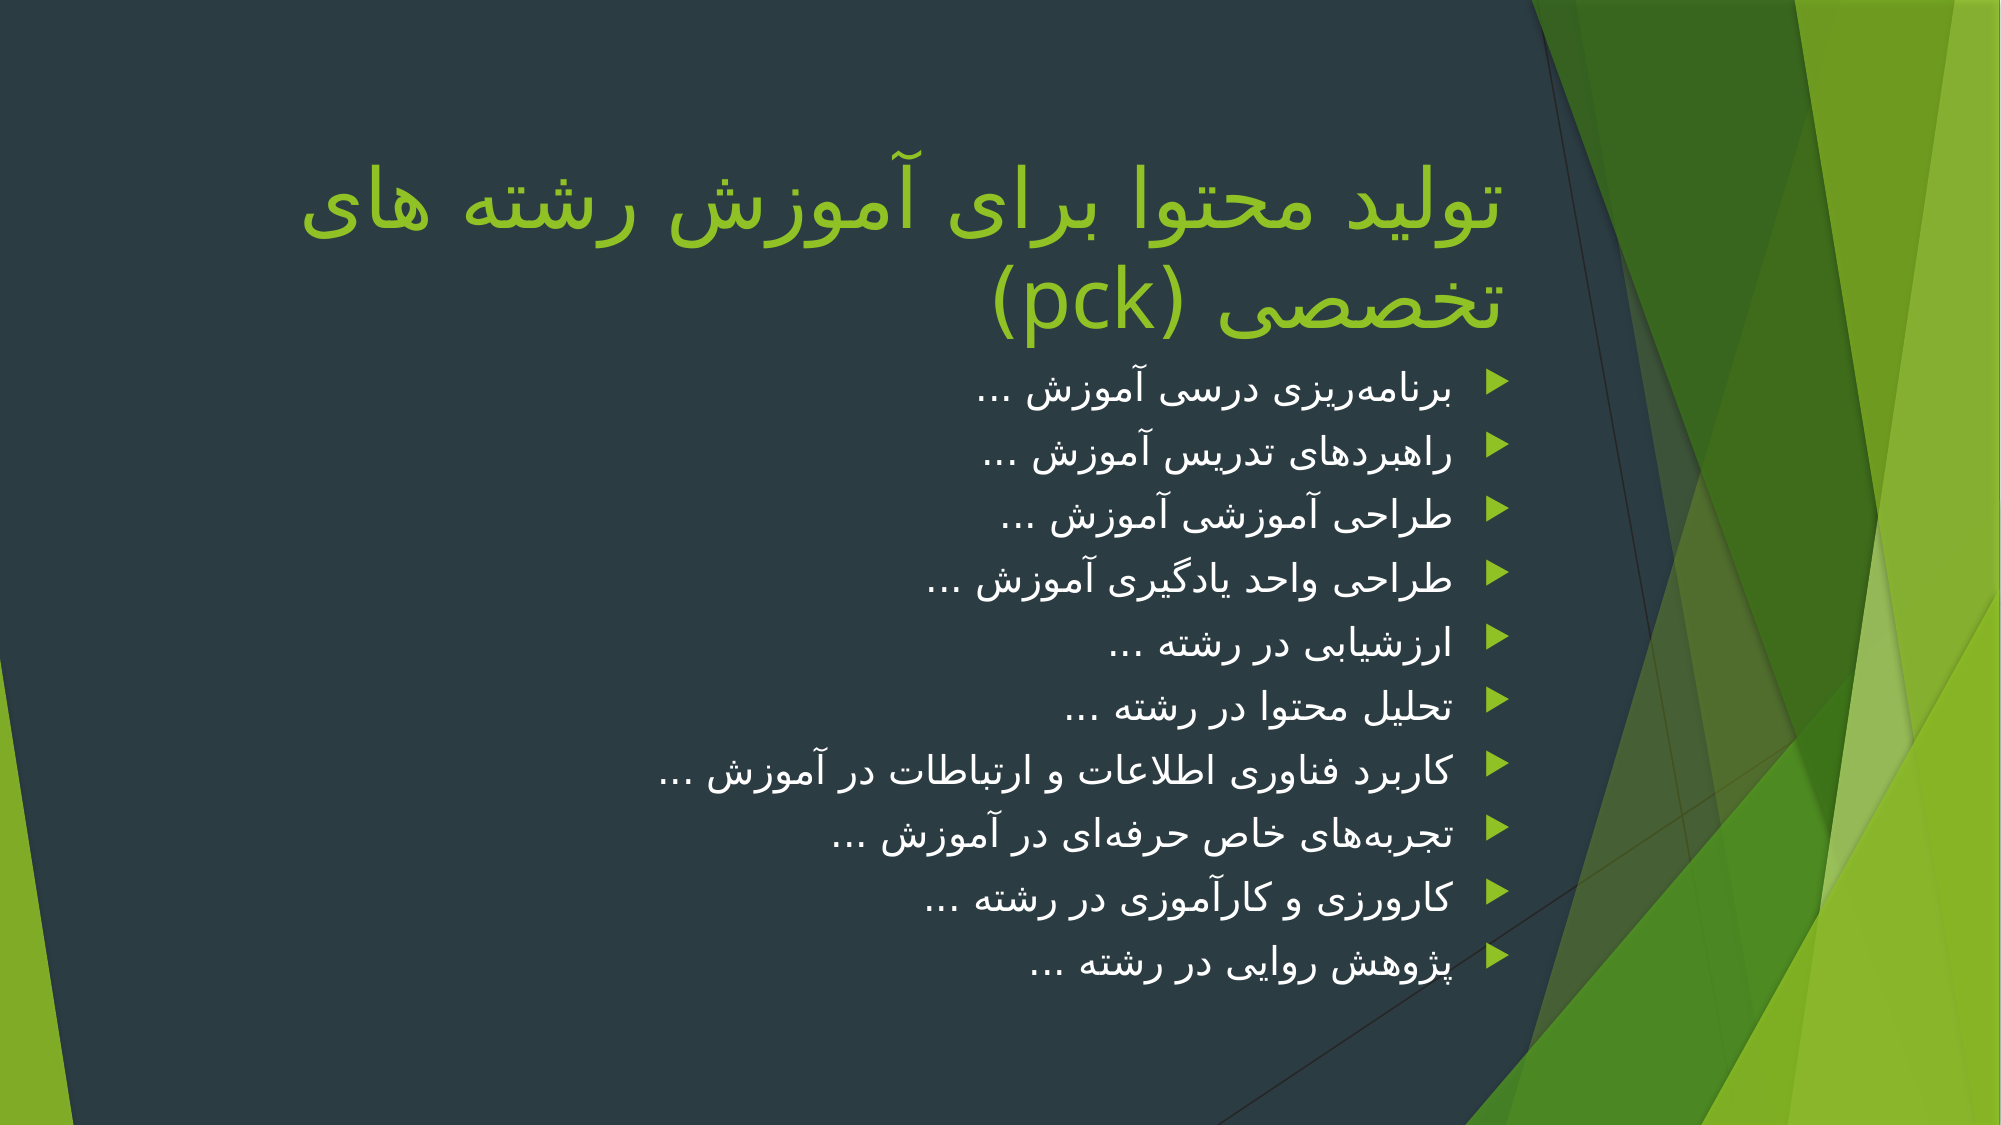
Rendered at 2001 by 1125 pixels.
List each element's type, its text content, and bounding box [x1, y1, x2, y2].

list برنامه‌ریزی درسی آموزش ... راهبردهای تدریس آموزش ... طراحی آموزشی آموزش ... طراحی واحد یادگیری آموزش ... ارزشیابی در رشته ... تحلیل محتوا در رشته ... کاربرد فناوری اطلاعات و ارتباطات در آموزش ... تجربه‌های خاص حرفه‌ای در آموزش ... کارورزی و کارآموزی در رشته ... پژوهش روایی در رشته ... [111, 354, 1522, 992]
title تولید محتوا برای آموزش رشته های تخصصی (pck) [111, 137, 1522, 354]
